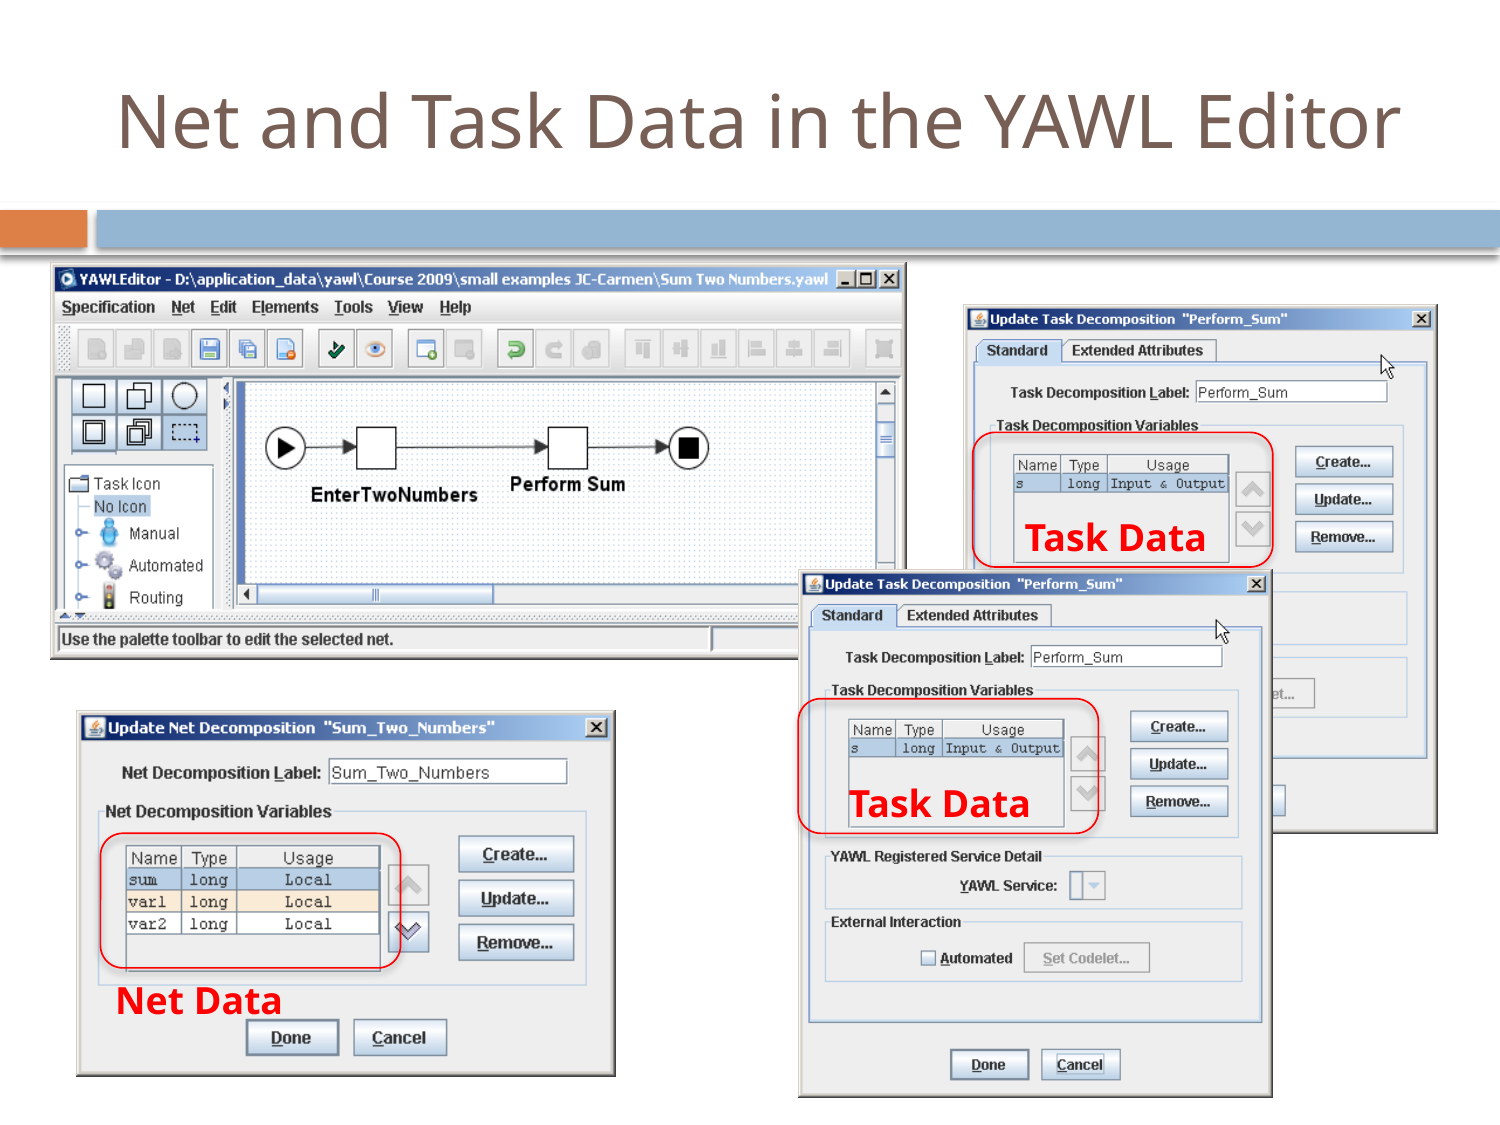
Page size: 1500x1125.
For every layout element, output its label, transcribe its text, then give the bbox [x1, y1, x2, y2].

picture [76, 709, 616, 1078]
title Net and Task Data in the YAWL Editor [100, 37, 1438, 200]
picture [49, 262, 1439, 1098]
